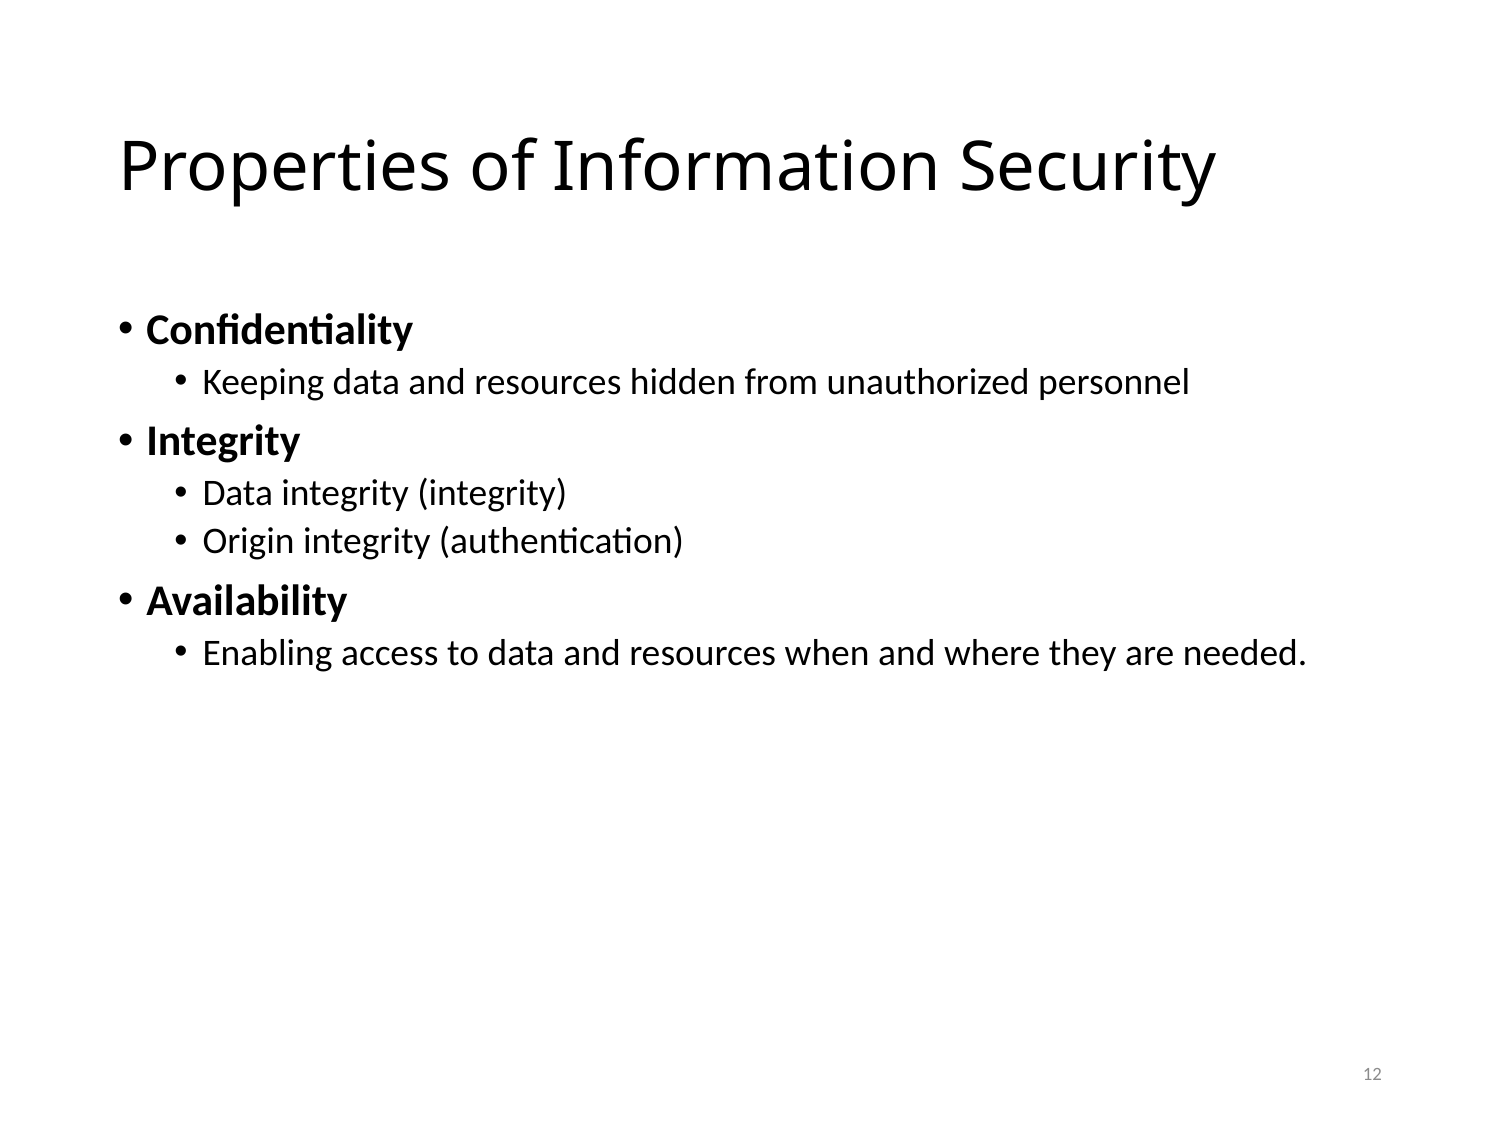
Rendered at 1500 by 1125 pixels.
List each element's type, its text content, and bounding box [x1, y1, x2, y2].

slide_number 12 [1059, 1042, 1397, 1103]
title Properties of Information Security [103, 59, 1397, 278]
list Confidentiality Keeping data and resources hidden from unauthorized personnel Integrity Data integrity (integrity) Origin integrity (authentication) Availability Enabling access to data and resources when and where they are needed. [103, 299, 1397, 1014]
